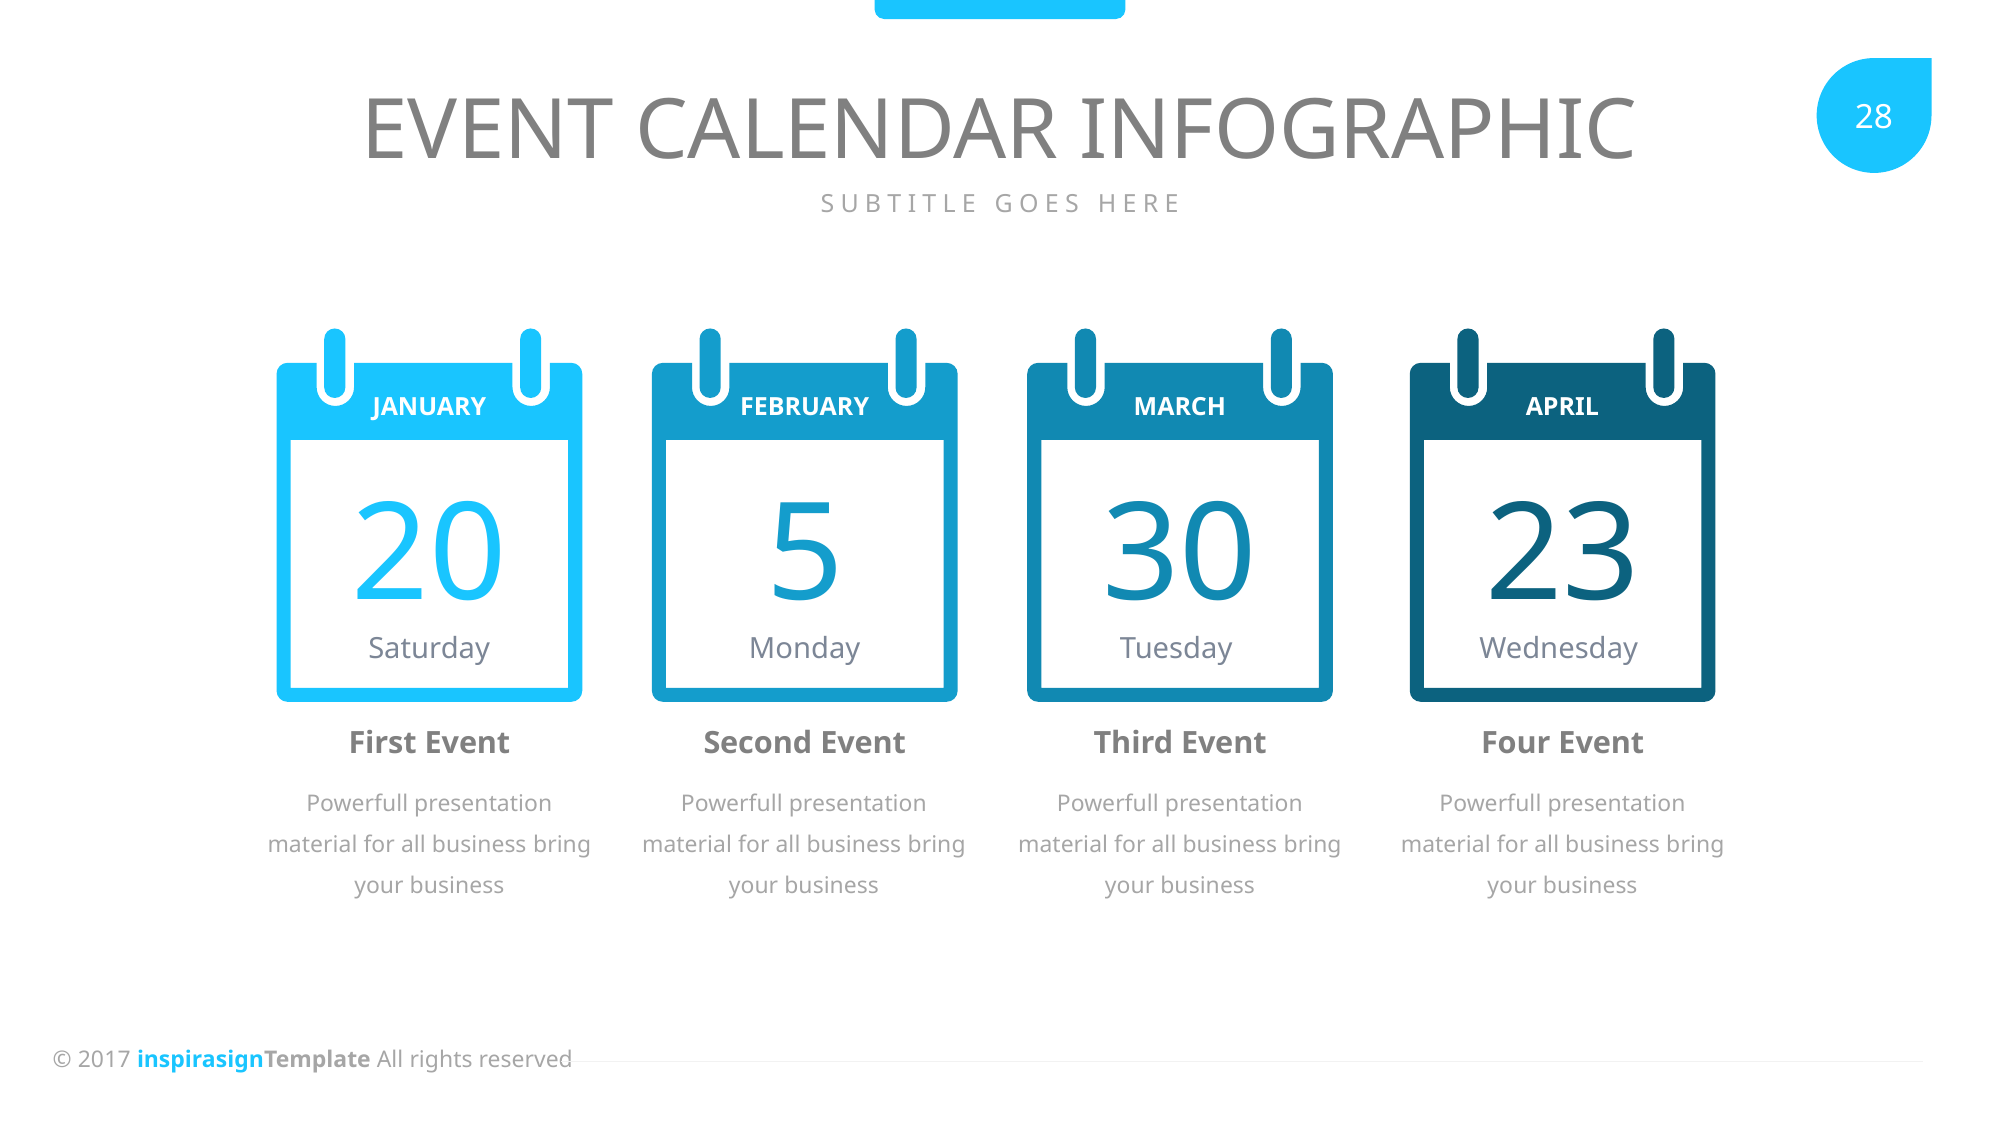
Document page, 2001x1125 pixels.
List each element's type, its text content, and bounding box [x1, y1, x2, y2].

text_box SUBTITLE GOES HERE [805, 180, 1195, 225]
text_box EVENT CALENDAR INFOGRAPHIC [346, 68, 1653, 183]
text_box 30 [1027, 457, 1333, 622]
text_box MARCH [1096, 382, 1264, 428]
text_box [323, 327, 347, 400]
text_box Monday [651, 622, 958, 672]
text_box Second Event [688, 715, 921, 767]
text_box [1408, 361, 1717, 703]
text_box [650, 361, 959, 703]
text_box 23 [1409, 457, 1716, 622]
text_box [275, 361, 584, 703]
text_box Tuesday [1027, 622, 1333, 672]
text_box Powerfull presentation material for all business bring your business [1384, 767, 1741, 906]
text_box [1456, 327, 1480, 400]
text_box Four Event [1466, 715, 1659, 767]
text_box [519, 327, 543, 400]
text_box [1026, 361, 1334, 703]
text_box FEBRUARY [721, 382, 888, 428]
text_box [1073, 327, 1098, 400]
text_box Powerfull presentation material for all business bring your business [626, 767, 982, 906]
text_box [1269, 327, 1293, 400]
text_box 5 [651, 457, 958, 622]
text_box First Event [333, 715, 526, 767]
text_box [698, 327, 722, 400]
text_box APRIL [1479, 382, 1646, 428]
text_box Third Event [1078, 715, 1282, 767]
text_box Saturday [276, 622, 583, 672]
text_box Powerfull presentation material for all business bring your business [251, 767, 608, 906]
text_box 20 [276, 457, 583, 622]
text_box Powerfull presentation material for all business bring your business [1002, 767, 1358, 906]
text_box Wednesday [1409, 622, 1716, 672]
text_box [894, 327, 918, 400]
text_box [1652, 327, 1676, 400]
text_box JANUARY [346, 382, 513, 428]
